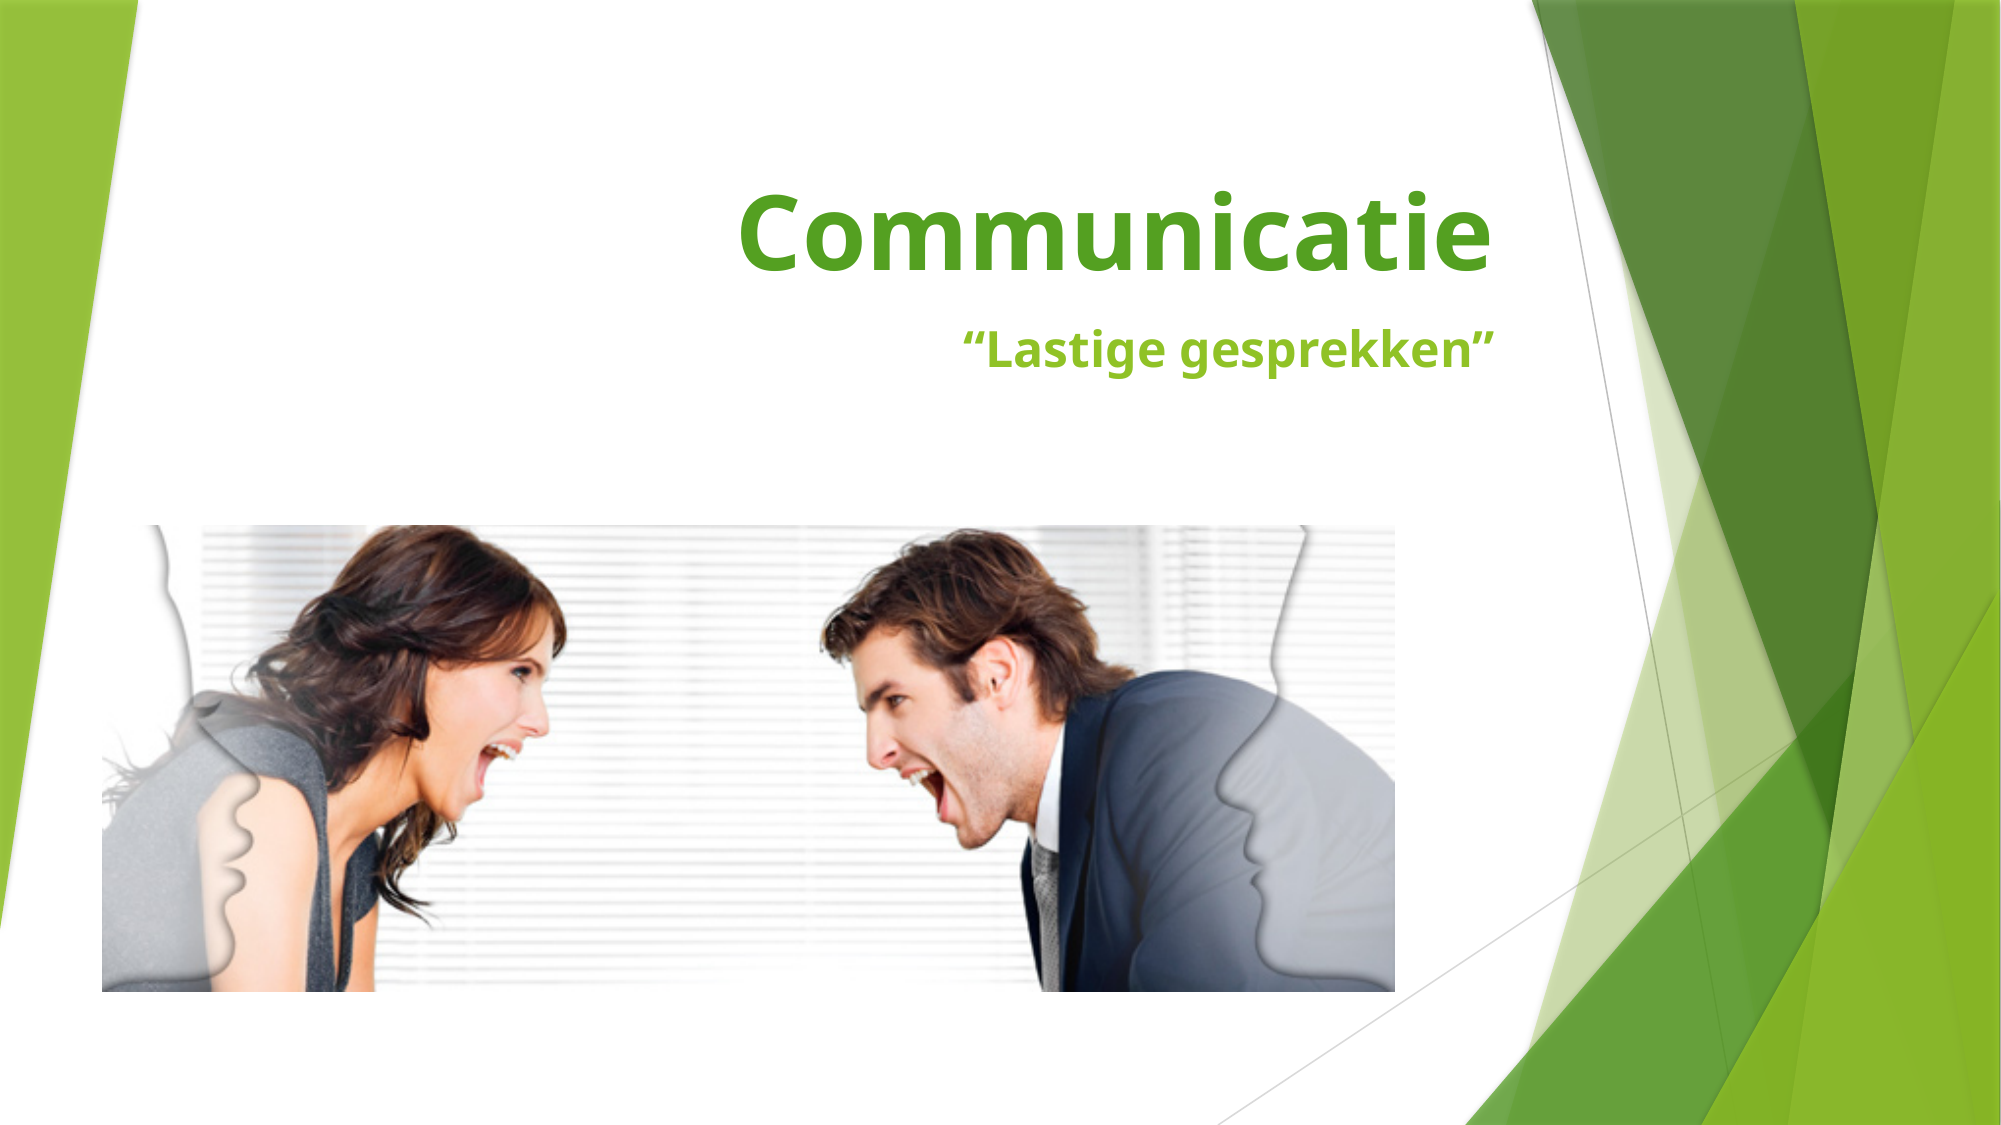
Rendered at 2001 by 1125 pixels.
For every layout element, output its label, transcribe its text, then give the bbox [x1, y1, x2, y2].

subtitle “Lastige gesprekken” [235, 310, 1510, 491]
picture [102, 524, 1395, 993]
title Communicatie [235, 28, 1510, 299]
